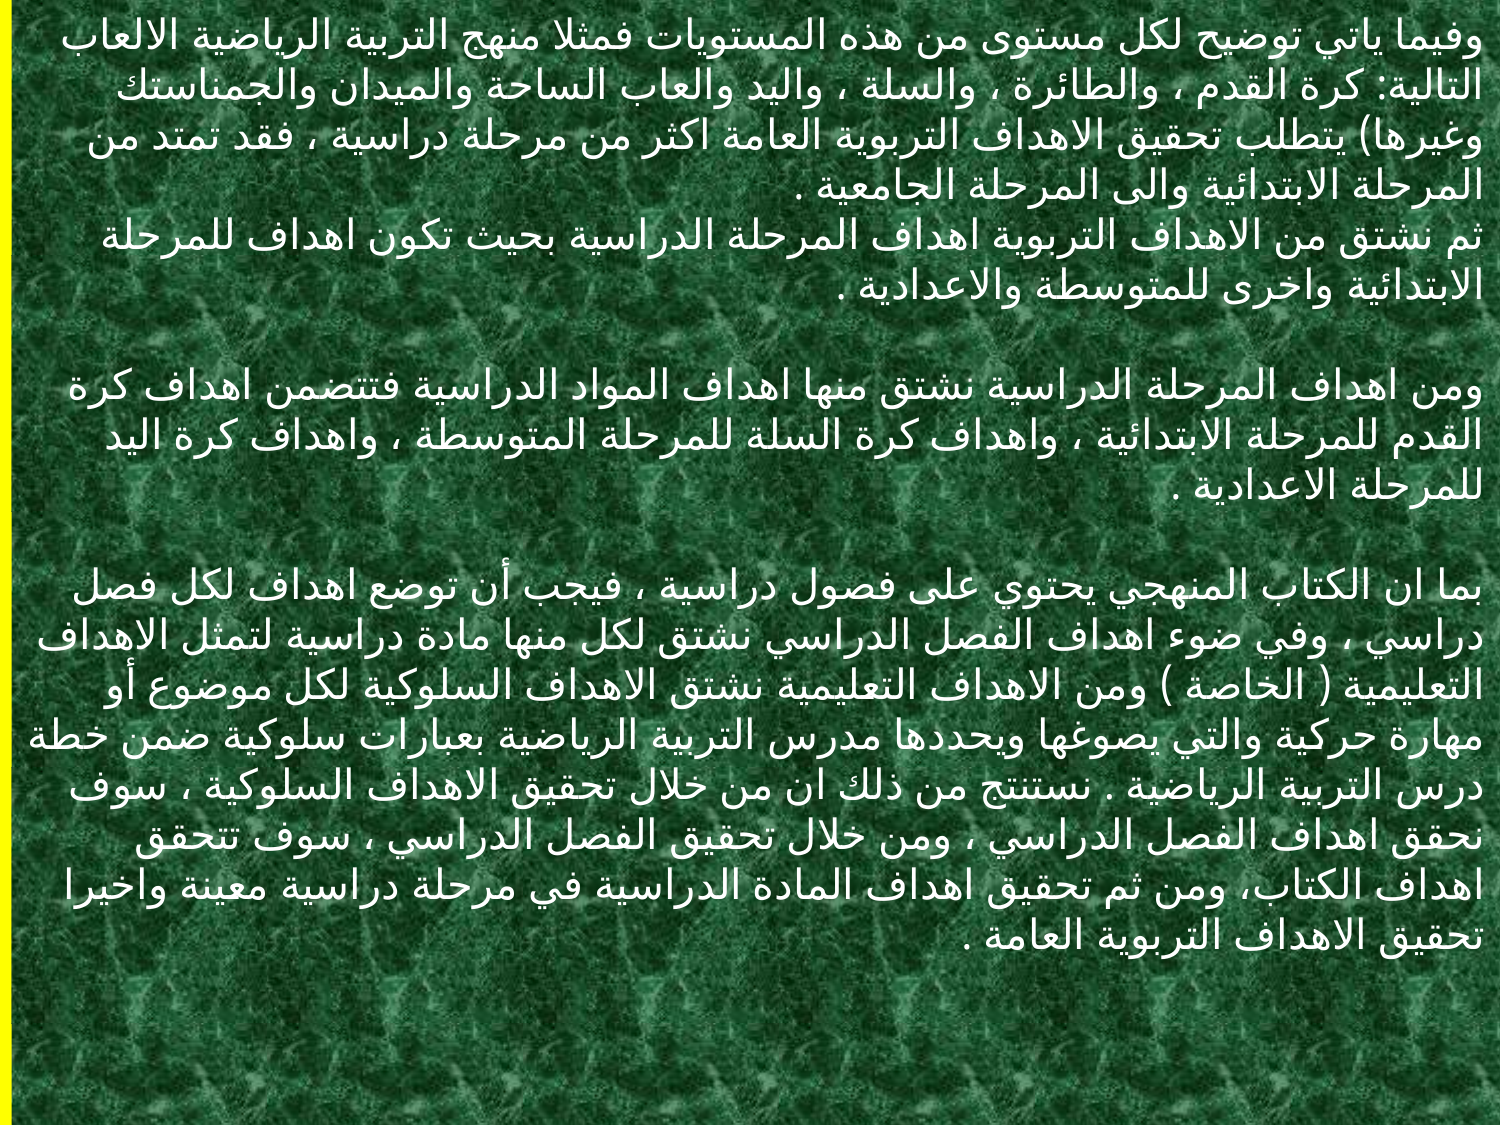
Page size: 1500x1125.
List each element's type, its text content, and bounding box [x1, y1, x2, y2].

text_box وفيما ياتي توضيح لكل مستوى من هذه المستويات فمثلا منهج التربية الرياضية الالعاب التالية: كرة القدم ، والطائرة ، والسلة ، واليد والعاب الساحة والميدان والجمناستك وغيرها) يتطلب تحقيق الاهداف التربوية العامة اكثر من مرحلة دراسية ، فقد تمتد من المرحلة الابتدائية والى المرحلة الجامعية . ثم نشتق من الاهداف التربوية اهداف المرحلة الدراسية بحيث تكون اهداف للمرحلة الابتدائية واخرى للمتوسطة والاعدادية . ومن اهداف المرحلة الدراسية نشتق منها اهداف المواد الدراسية فتتضمن اهداف كرة القدم للمرحلة الابتدائية ، واهداف كرة السلة للمرحلة المتوسطة ، واهداف كرة اليد للمرحلة الاعدادية . بما ان الكتاب المنهجي يحتوي على فصول دراسية ، فيجب أن توضع اهداف لكل فصل دراسي ، وفي ضوء اهداف الفصل الدراسي نشتق لكل منها مادة دراسية لتمثل الاهداف التعليمية ( الخاصة ) ومن الاهداف التعليمية نشتق الاهداف السلوكية لكل موضوع أو مهارة حركية والتي يصوغها ويحددها مدرس التربية الرياضية بعبارات سلوكية ضمن خطة درس التربية الرياضية . نستنتج من ذلك ان من خلال تحقيق الاهداف السلوكية ، سوف نحقق اهداف الفصل الدراسي ، ومن خلال تحقيق الفصل الدراسي ، سوف تتحقق اهداف الكتاب، ومن ثم تحقيق اهداف المادة الدراسية في مرحلة دراسية معينة واخيرا تحقيق الاهداف التربوية العامة . [11, 0, 1500, 1125]
